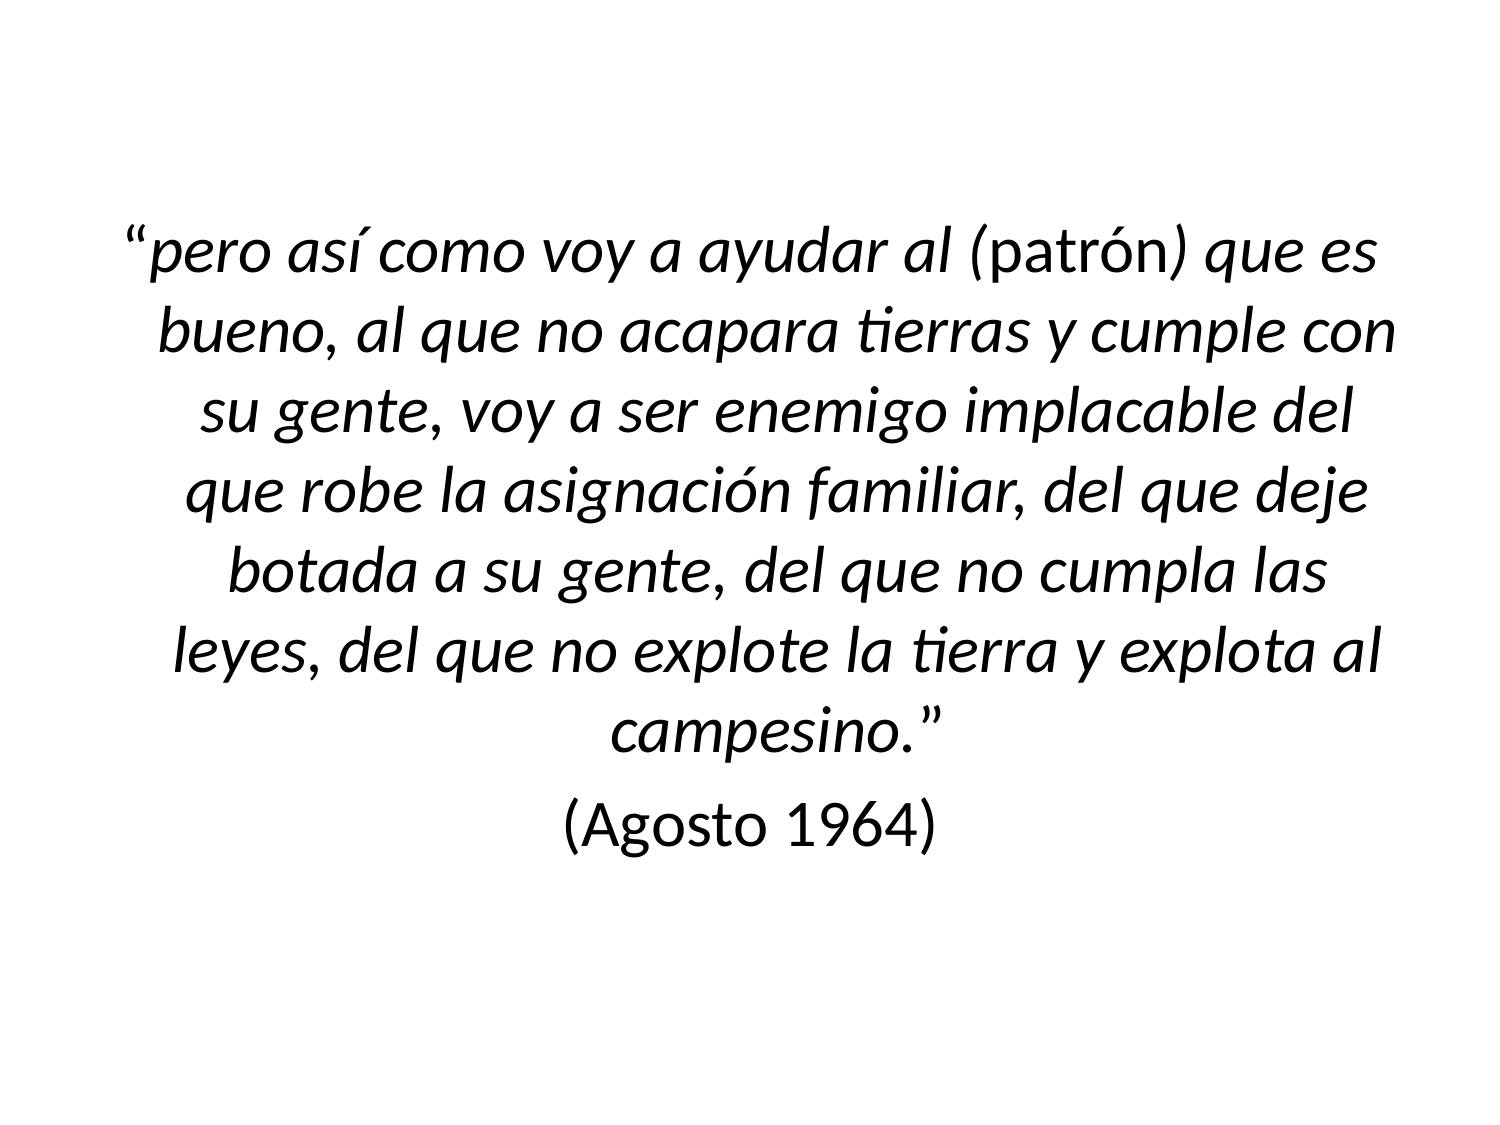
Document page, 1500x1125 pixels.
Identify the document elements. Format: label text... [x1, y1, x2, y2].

list “pero así como voy a ayudar al (patrón) que es bueno, al que no acapara tierras y cumple con su gente, voy a ser enemigo implacable del que robe la asignación familiar, del que deje botada a su gente, del que no cumpla las leyes, del que no explote la tierra y explota al campesino.” (Agosto 1964) [75, 105, 1425, 1005]
